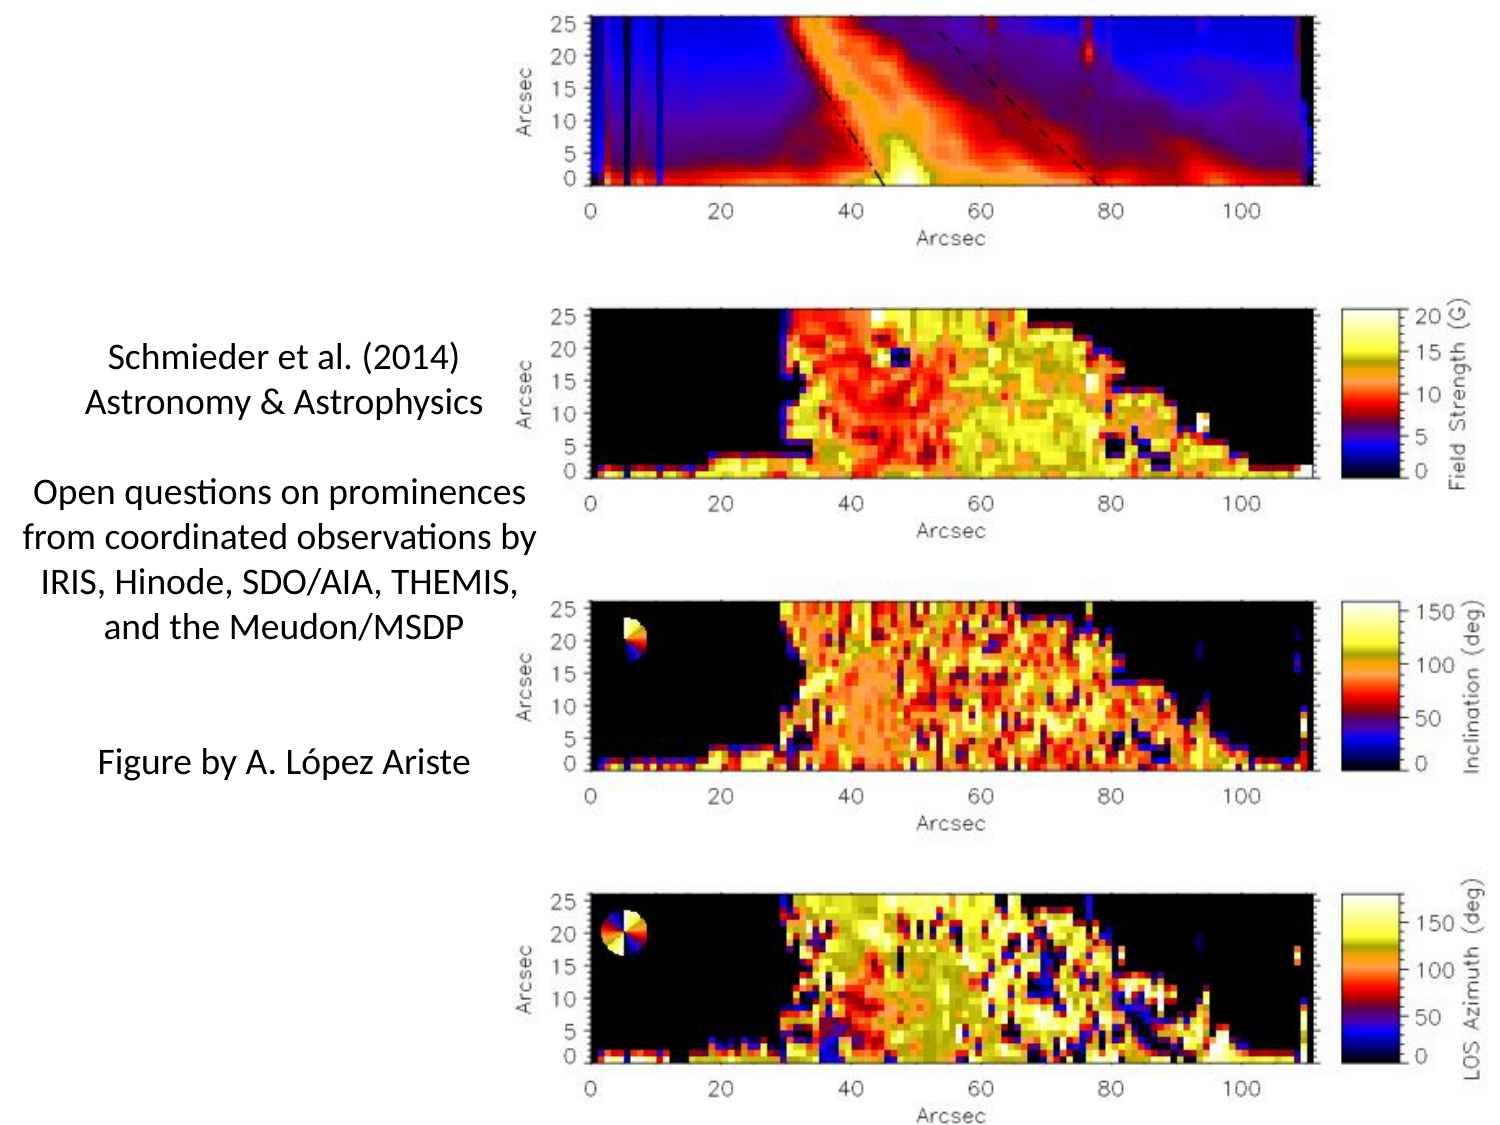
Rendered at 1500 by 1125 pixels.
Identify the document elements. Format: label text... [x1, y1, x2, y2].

text_box Schmieder et al. (2014) Astronomy & Astrophysics Open questions on prominences from coordinated observations by IRIS, Hinode, SDO/AIA, THEMIS, and the Meudon/MSDP Figure by A. López Ariste [7, 324, 507, 880]
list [512, 9, 1488, 1125]
